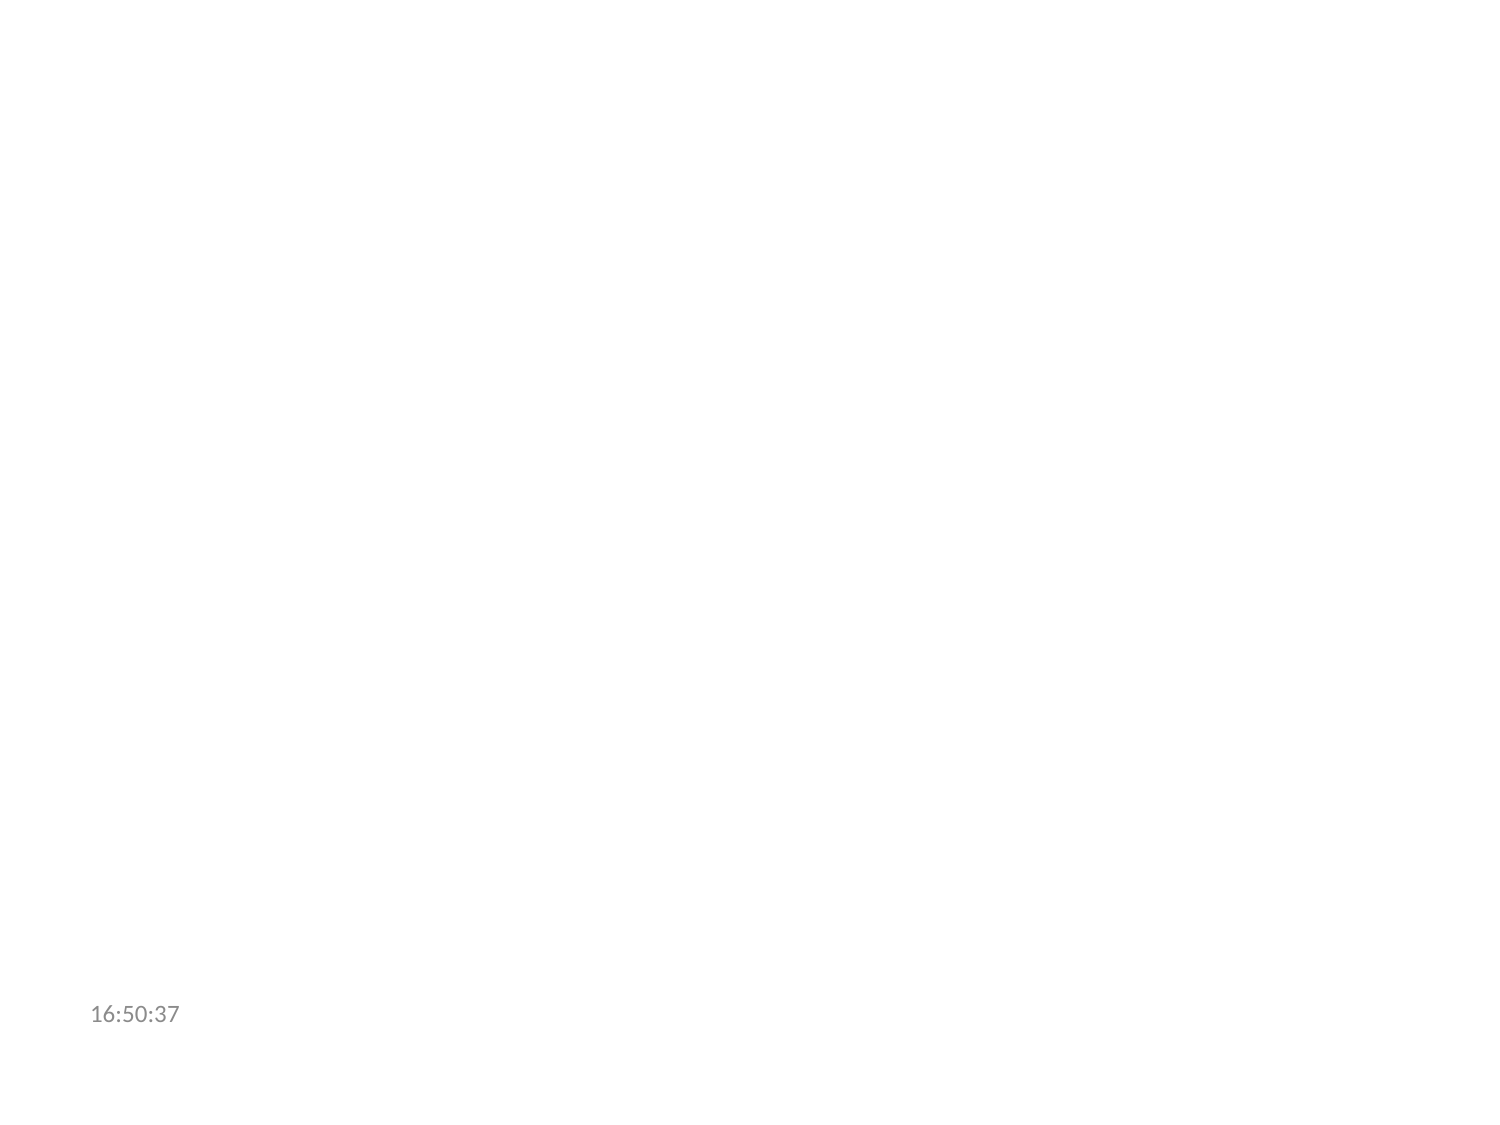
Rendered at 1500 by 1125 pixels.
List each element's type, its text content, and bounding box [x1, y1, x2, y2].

text_box 15:35:09 [75, 982, 425, 1043]
